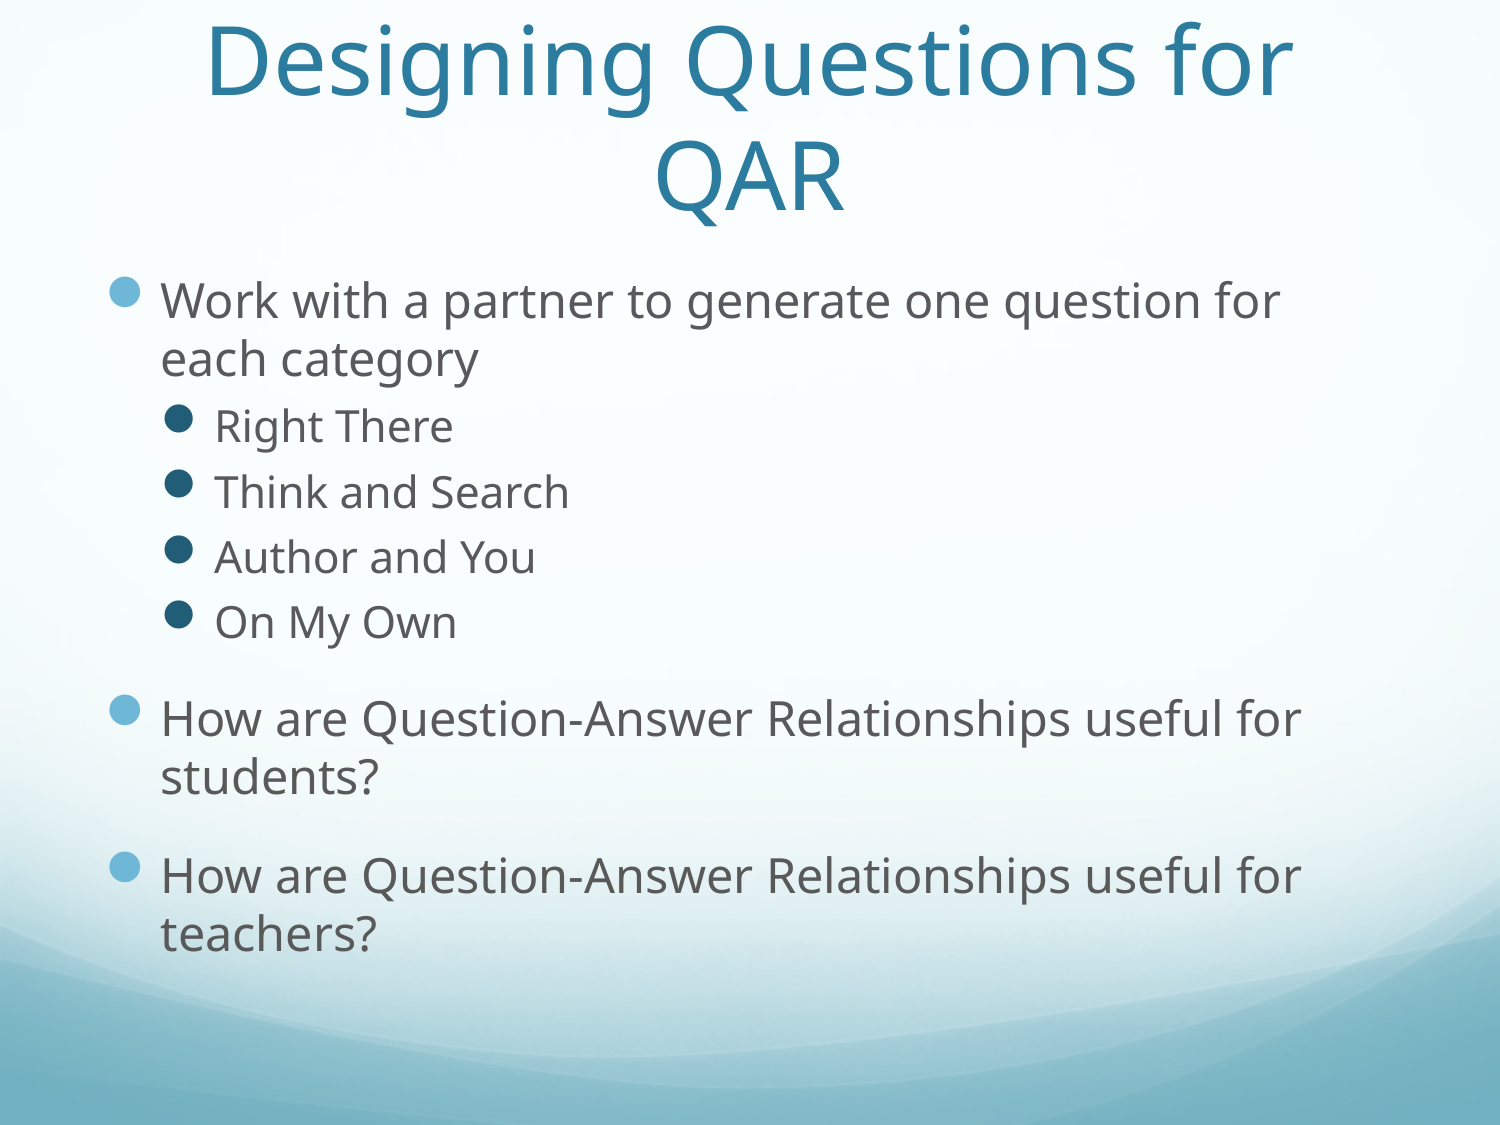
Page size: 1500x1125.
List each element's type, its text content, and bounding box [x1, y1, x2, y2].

list Work with a partner to generate one question for each category Right There Think and Search Author and You On My Own How are Question-Answer Relationships useful for students? How are Question-Answer Relationships useful for teachers? [90, 262, 1410, 975]
title Designing Questions for QAR [90, 17, 1410, 237]
